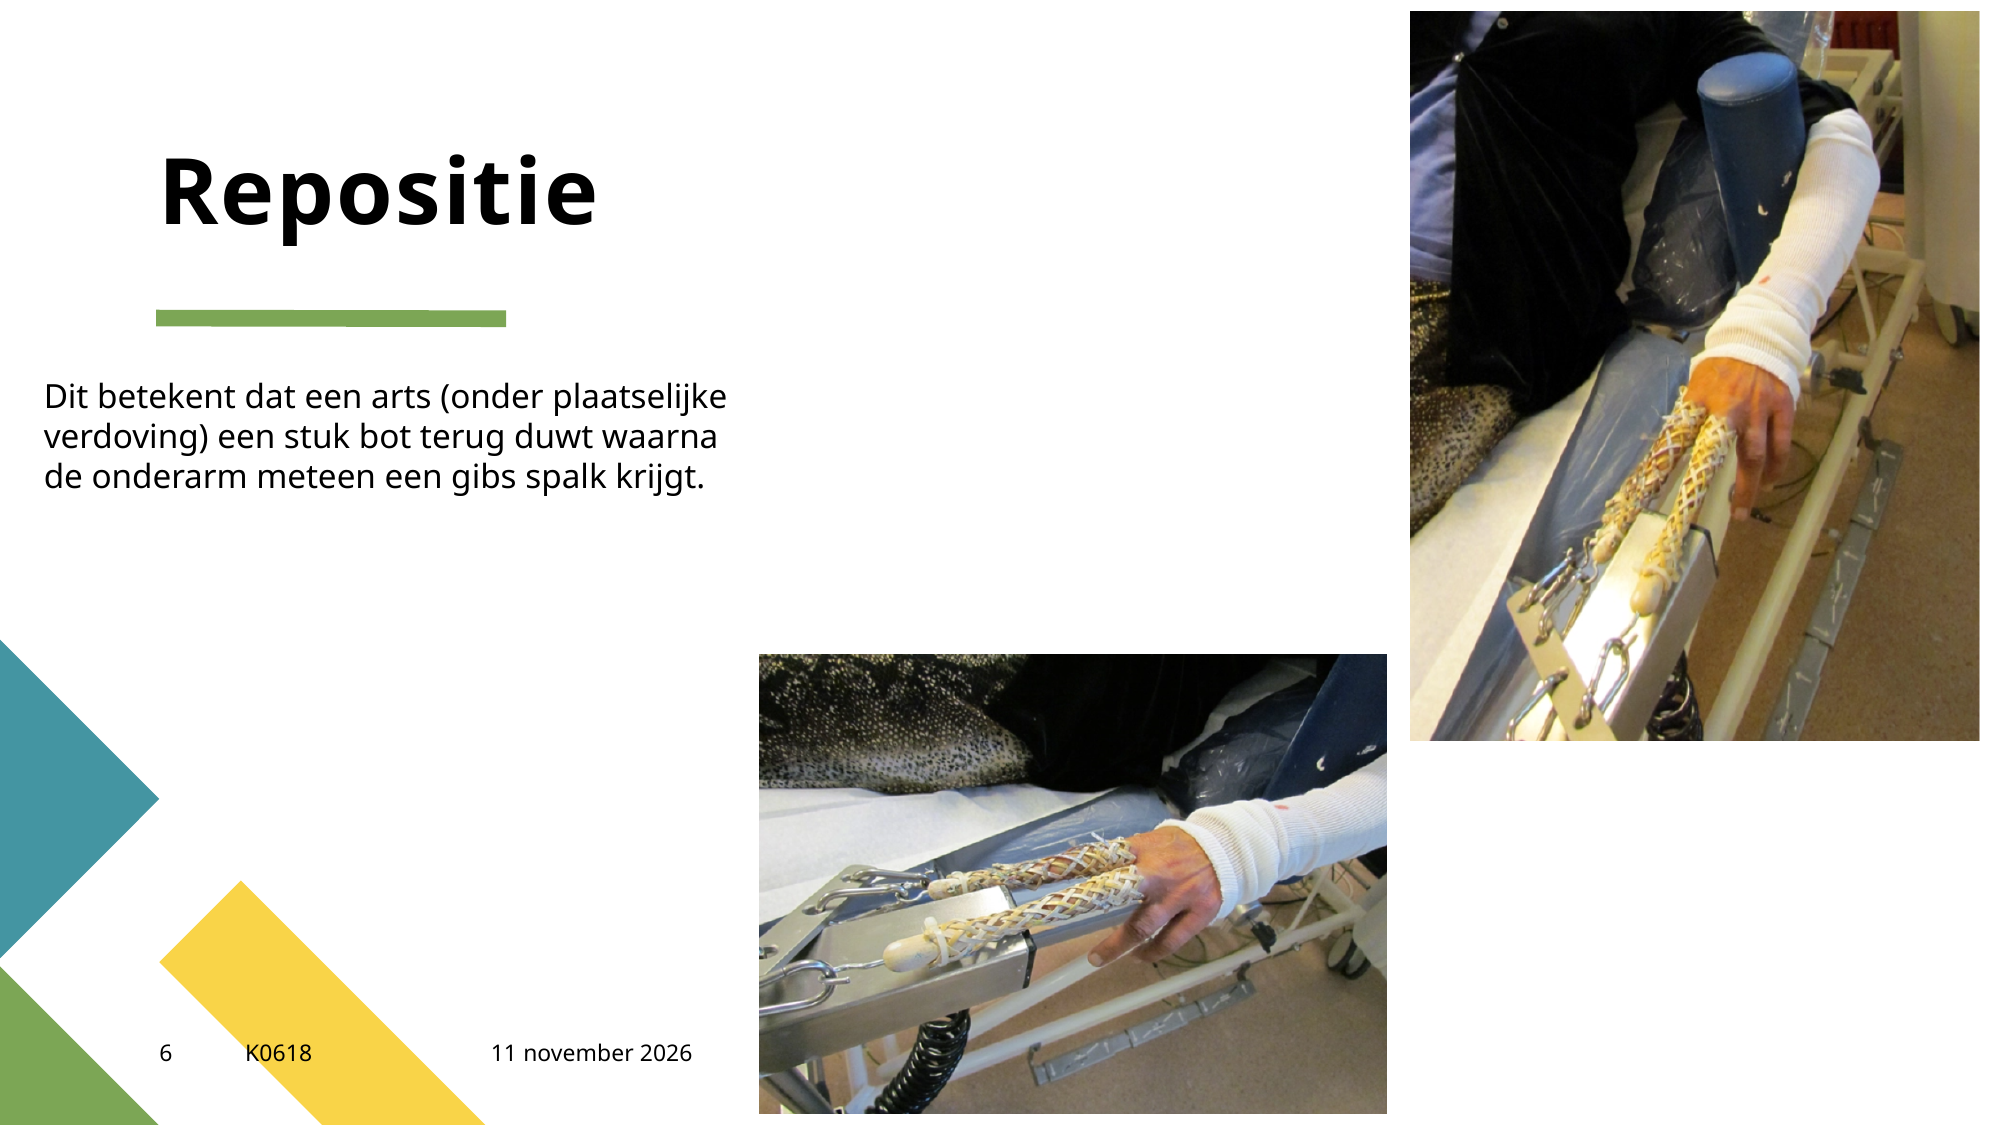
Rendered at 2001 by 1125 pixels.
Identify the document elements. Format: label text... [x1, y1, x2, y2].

picture [1407, 10, 1980, 741]
footer K0618 [246, 1038, 491, 1080]
slide_number 6 [159, 1038, 246, 1080]
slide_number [491, 1038, 707, 1080]
list Dit betekent dat een arts (onder plaatselijke verdoving) een stuk bot terug duwt waarna de onderarm meteen een gibs spalk krijgt. [43, 375, 760, 835]
title Repositie [158, 144, 969, 245]
picture [759, 654, 1387, 1114]
